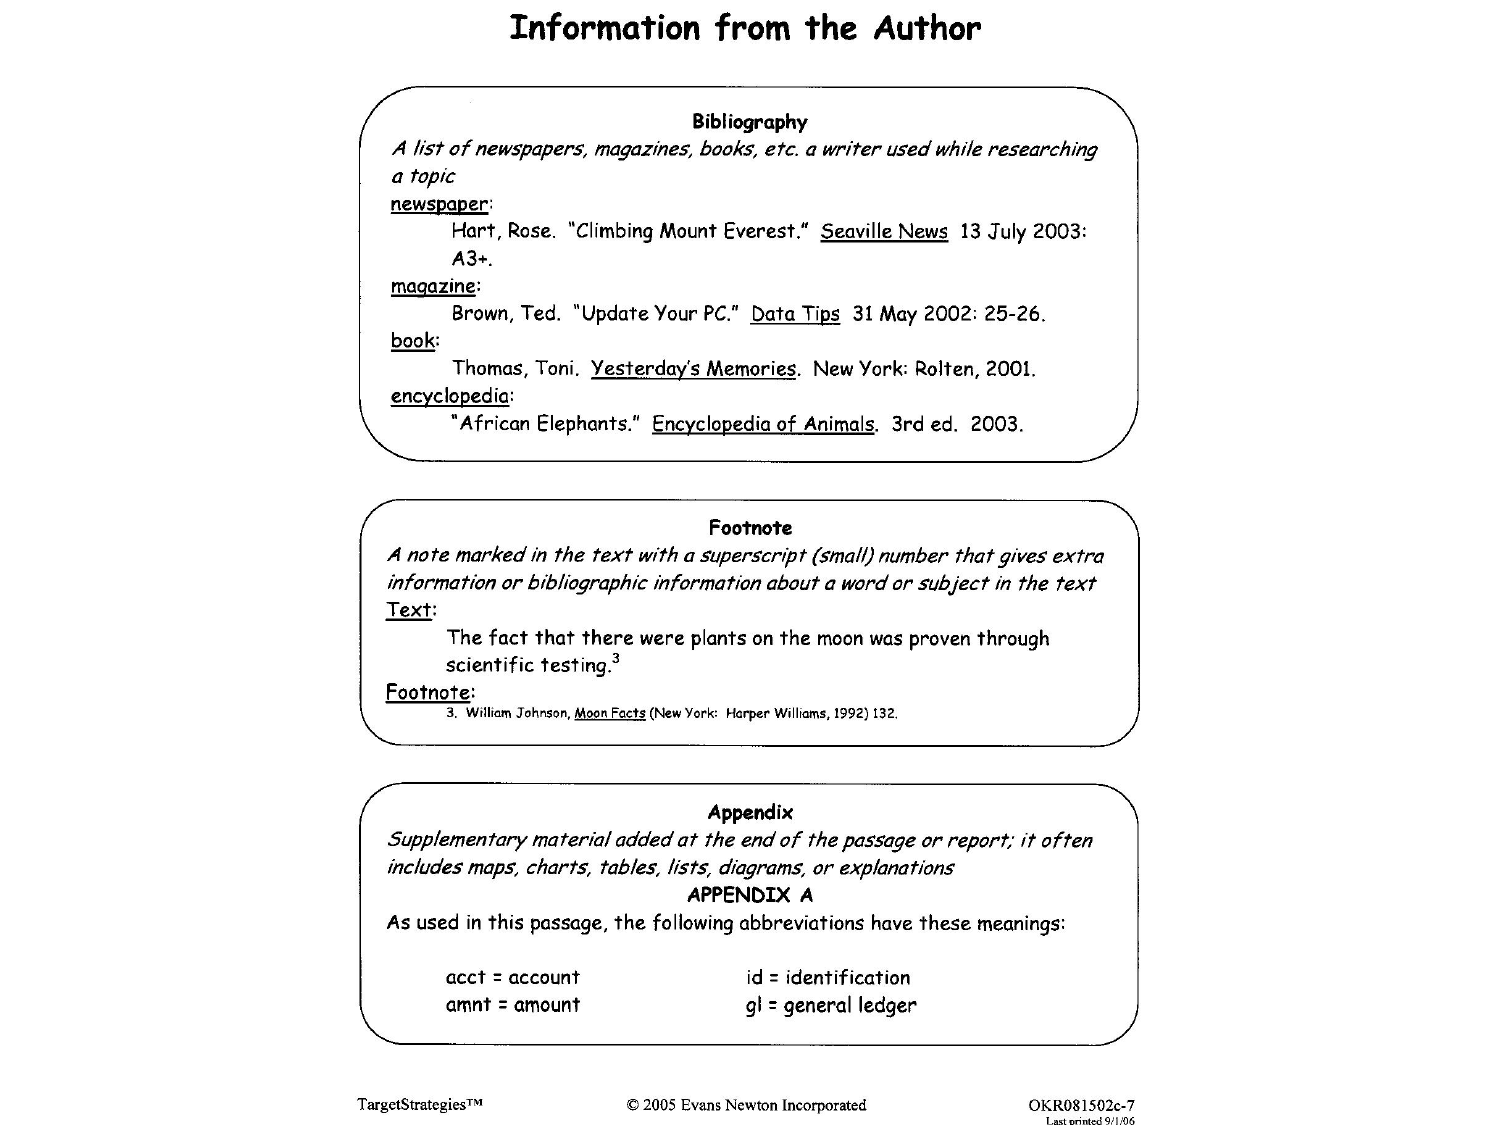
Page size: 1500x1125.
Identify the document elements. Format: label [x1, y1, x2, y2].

picture [345, 0, 1155, 1125]
